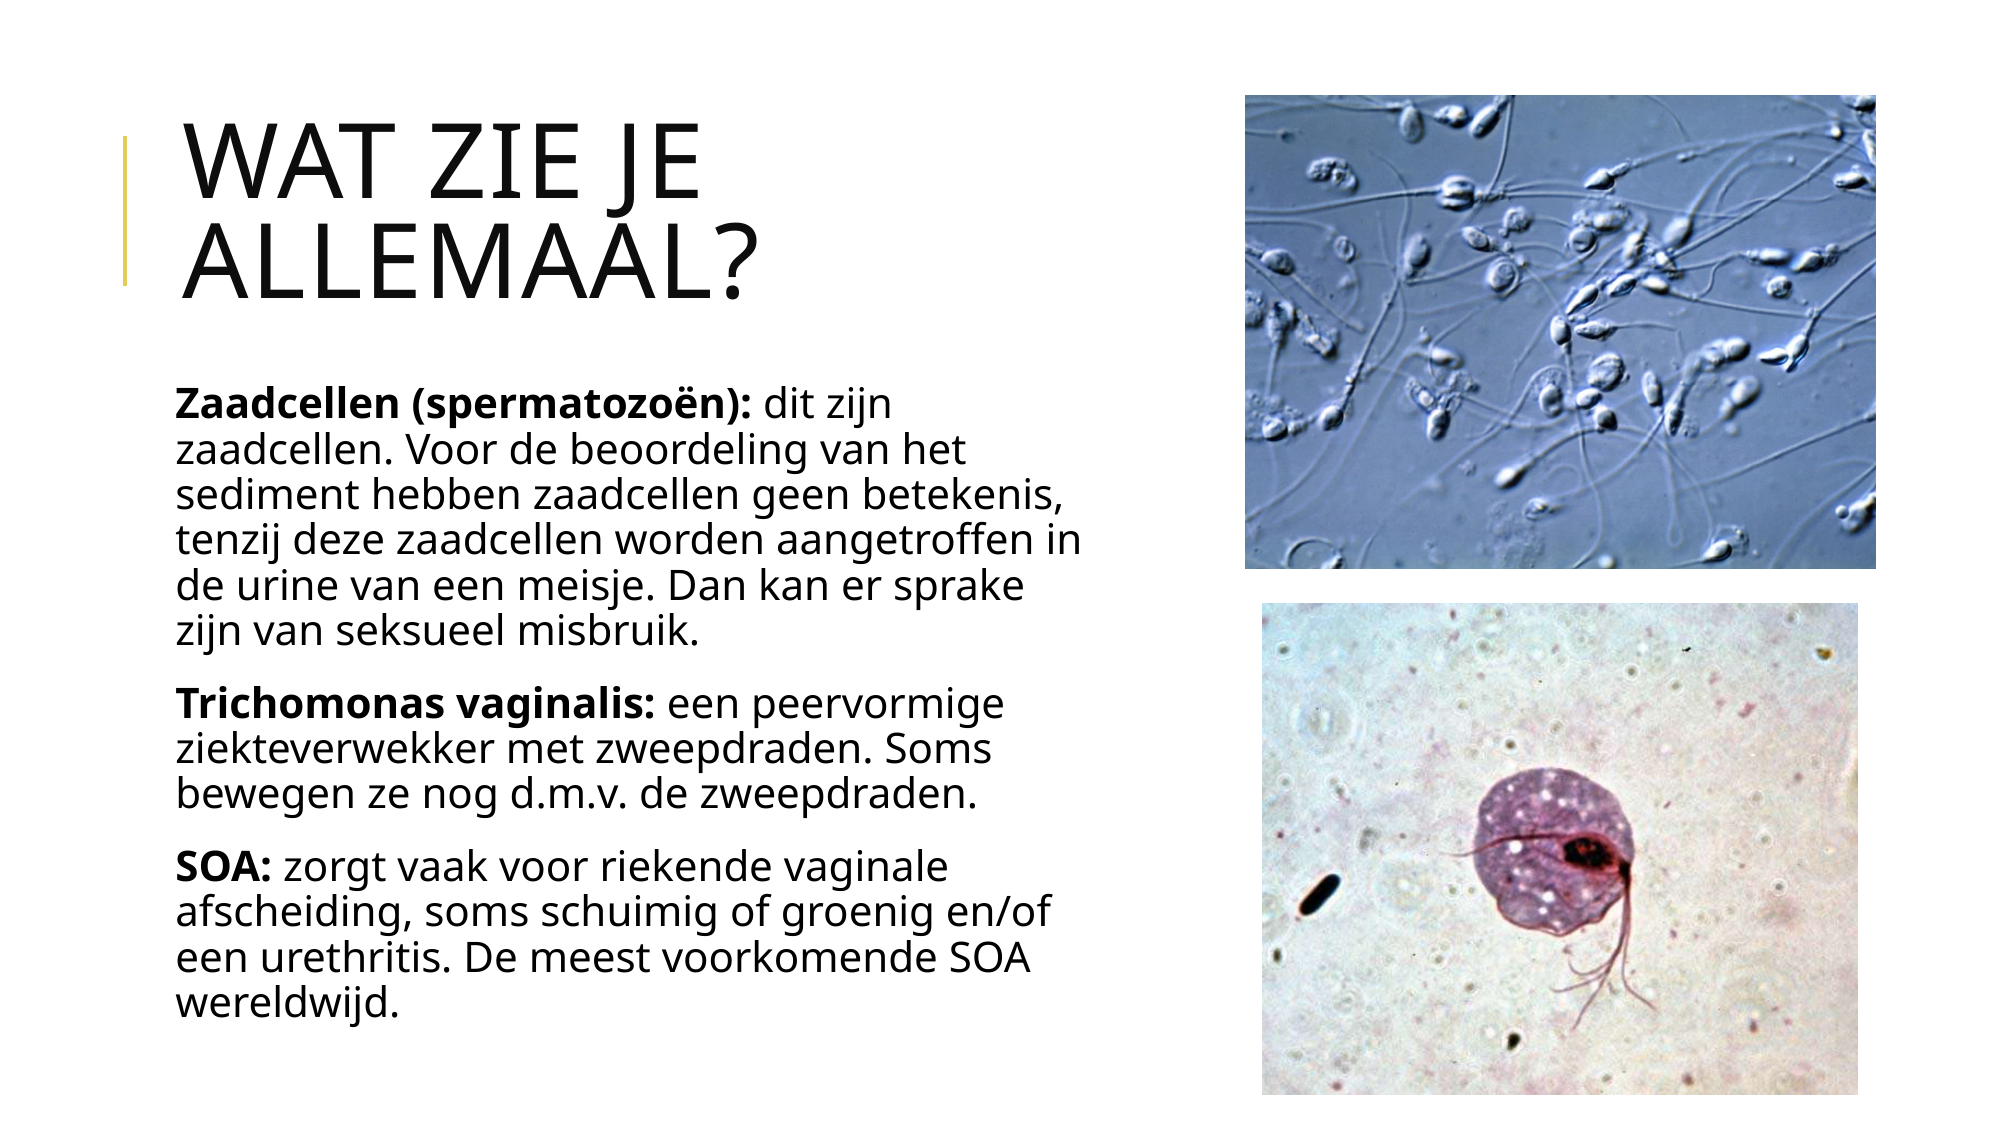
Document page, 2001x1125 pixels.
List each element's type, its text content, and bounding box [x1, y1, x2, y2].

picture [1244, 95, 1876, 570]
list Zaadcellen (spermatozoën): dit zijn zaadcellen. Voor de beoordeling van het sediment hebben zaadcellen geen betekenis, tenzij deze zaadcellen worden aangetroffen in de urine van een meisje. Dan kan er sprake zijn van seksueel misbruik. Trichomonas vaginalis: een peervormige ziekteverwekker met zweepdraden. Soms bewegen ze nog d.m.v. de zweepdraden. SOA: zorgt vaak voor riekende vaginale afscheiding, soms schuimig of groenig en/of een urethritis. De meest voorkomende SOA wereldwijd. [168, 375, 1104, 1035]
title Wat zie je allemaal? [168, 96, 1166, 342]
picture [1262, 603, 1858, 1096]
